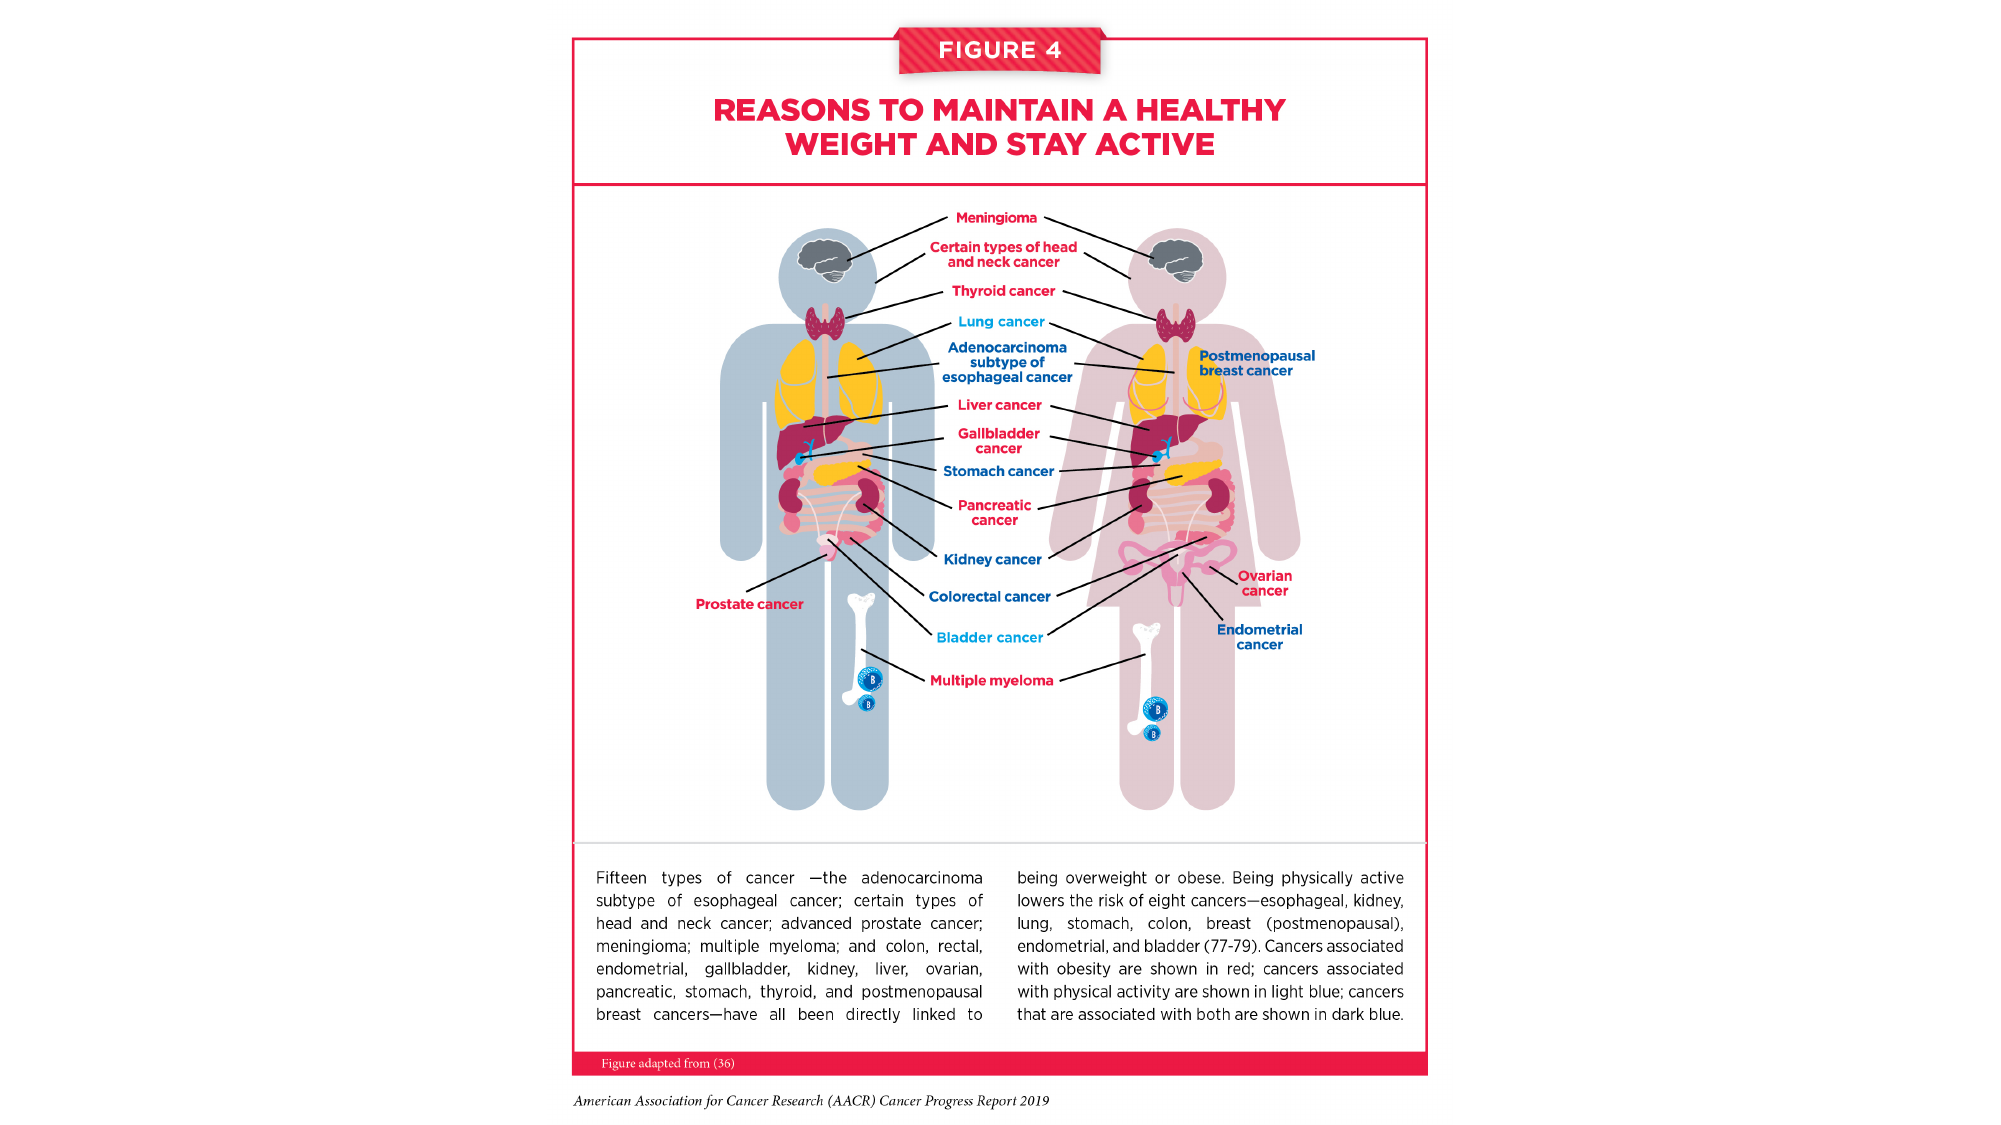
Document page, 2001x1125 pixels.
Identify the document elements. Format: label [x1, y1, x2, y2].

picture [547, 0, 1453, 1125]
